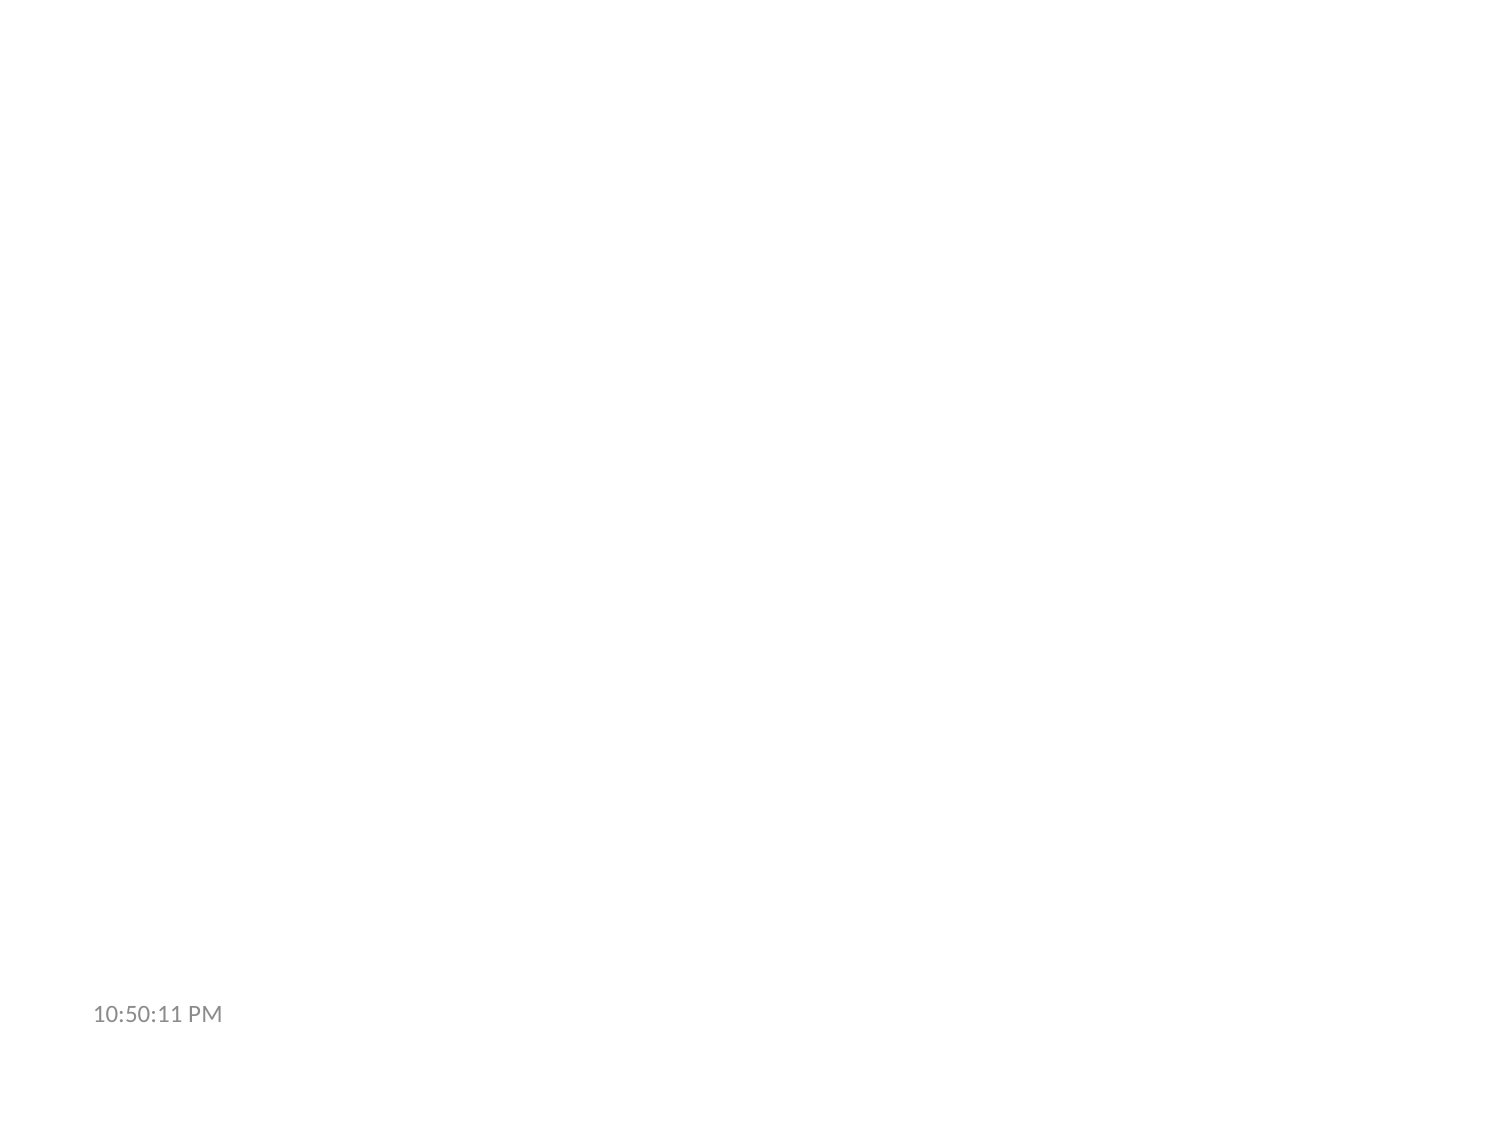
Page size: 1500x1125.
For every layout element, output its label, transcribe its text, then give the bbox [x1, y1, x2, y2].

text_box 3:35:09 PM [77, 982, 428, 1043]
